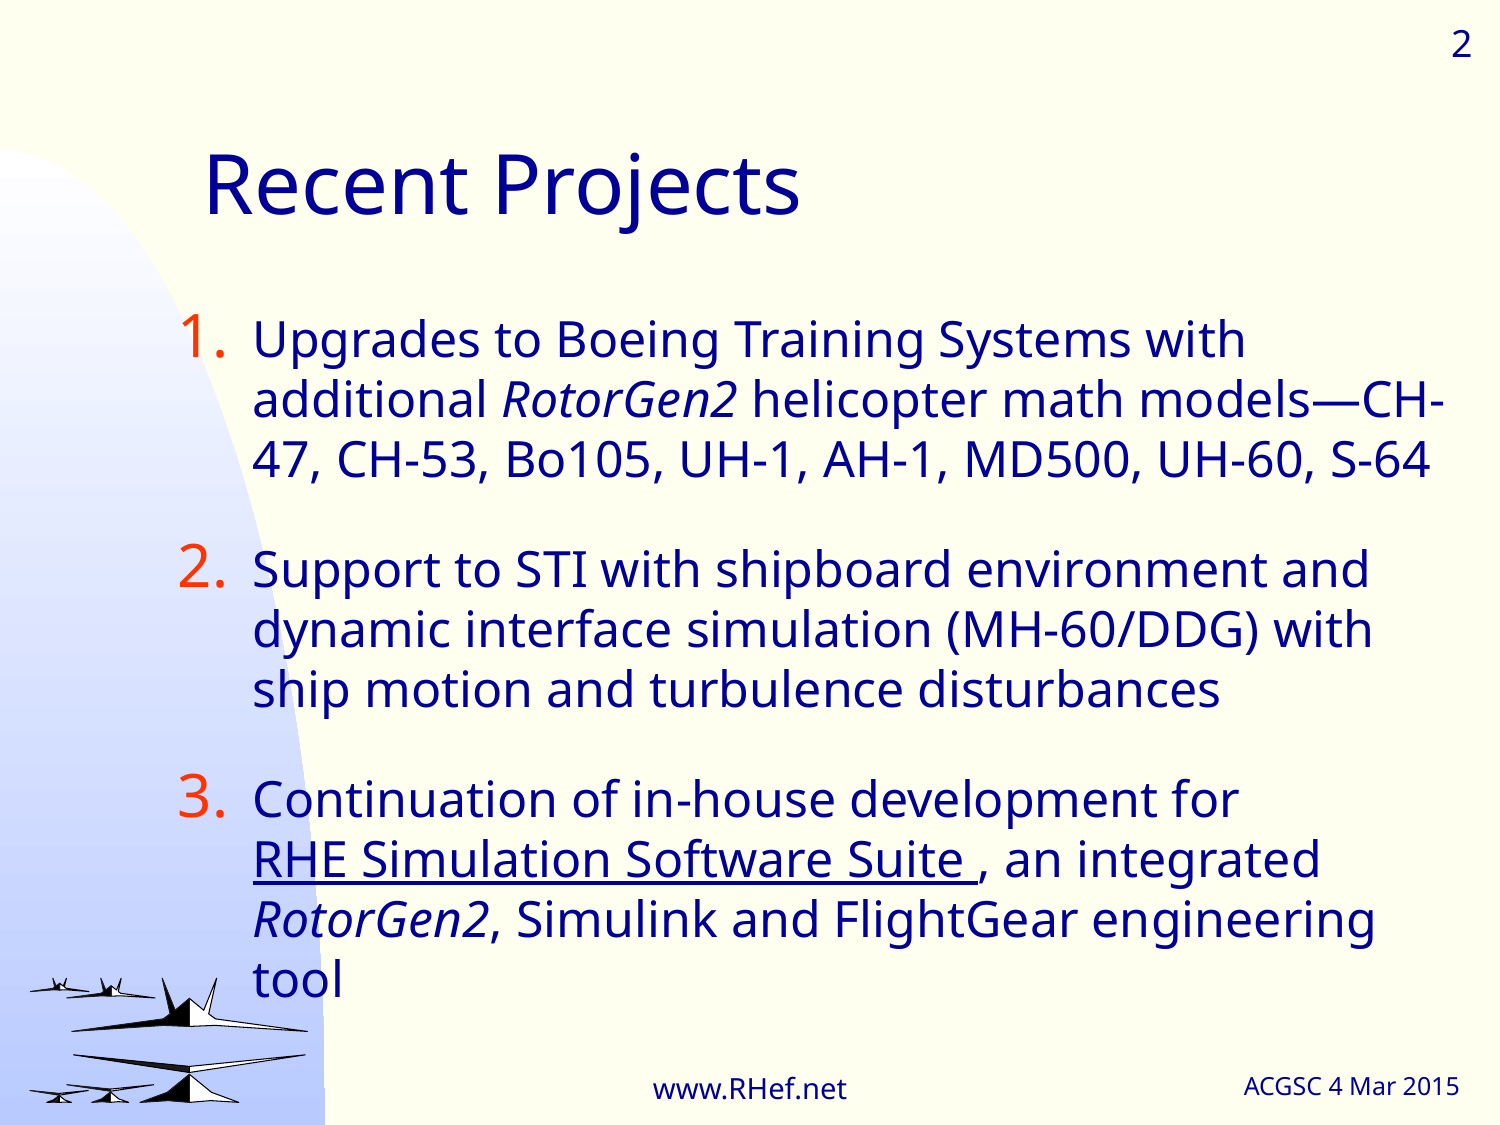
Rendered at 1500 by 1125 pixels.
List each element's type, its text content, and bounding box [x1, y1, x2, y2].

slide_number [1162, 1062, 1476, 1113]
footer www.RHef.net [512, 1062, 988, 1113]
title Recent Projects [187, 99, 1463, 288]
list Upgrades to Boeing Training Systems with additional RotorGen2 helicopter math models—CH-47, CH-53, Bo105, UH-1, AH-1, MD500, UH-60, S-64 Support to STI with shipboard environment and dynamic interface simulation (MH-60/DDG) with ship motion and turbulence disturbances Continuation of in-house development for RHE Simulation Software Suite , an integrated RotorGen2, Simulink and FlightGear engineering tool [162, 299, 1463, 950]
slide_number 2 [1274, 12, 1488, 88]
